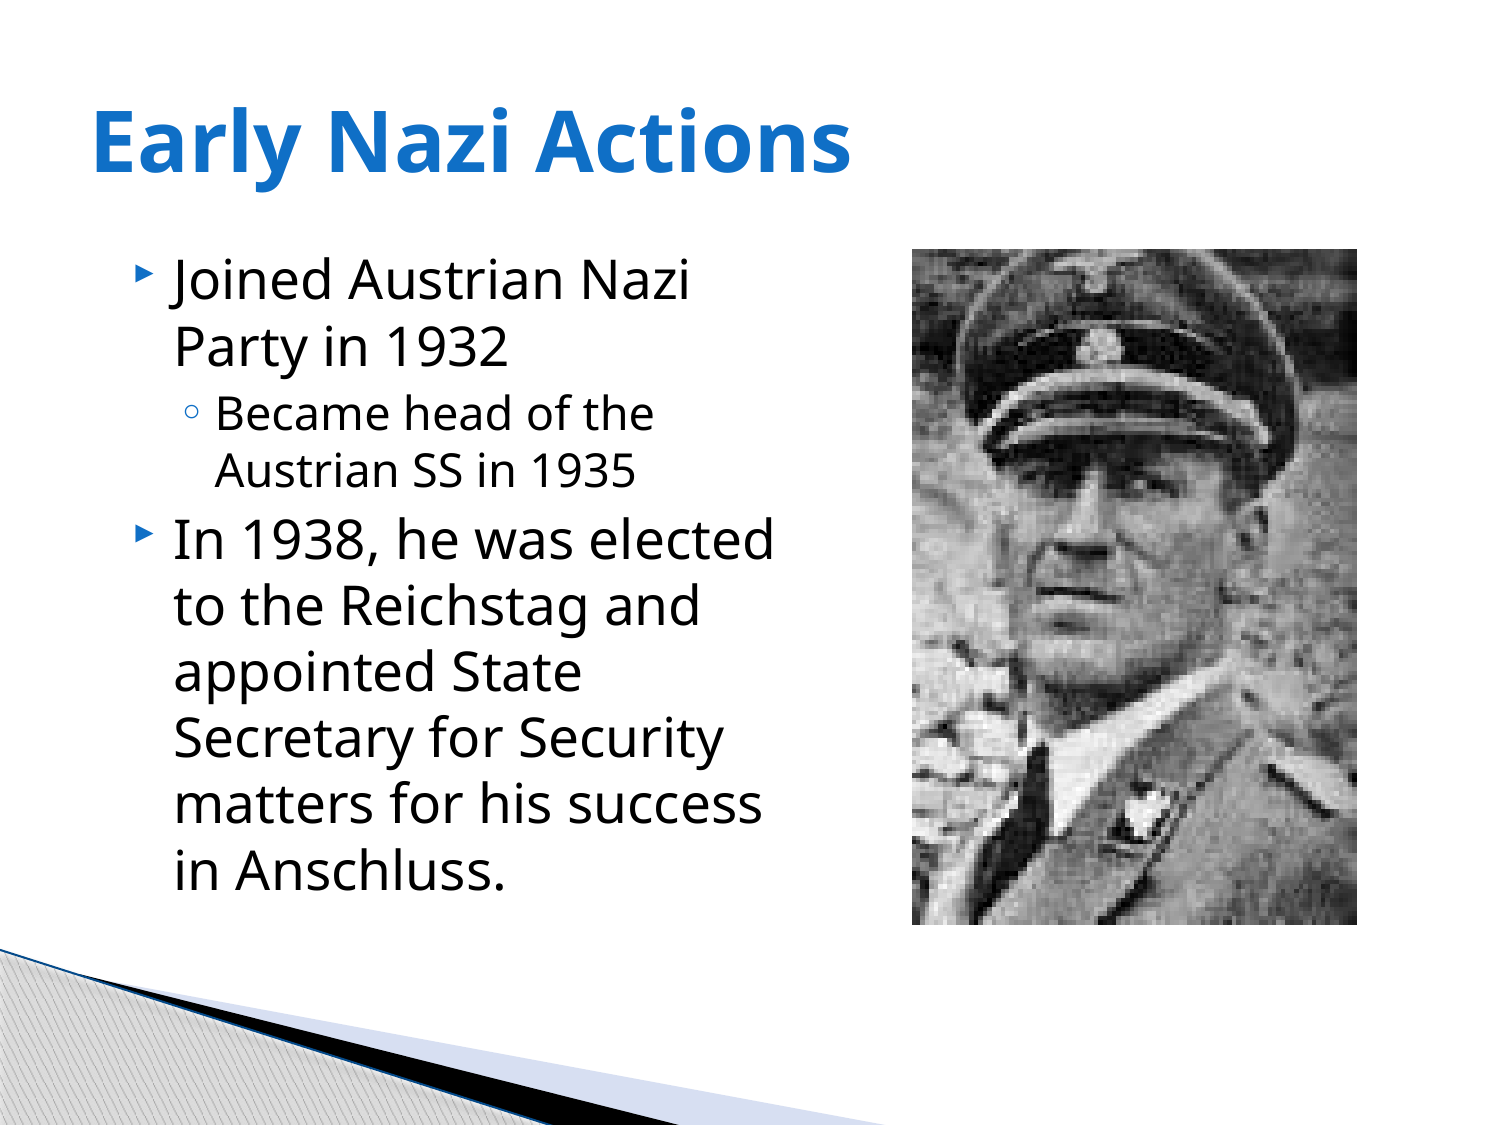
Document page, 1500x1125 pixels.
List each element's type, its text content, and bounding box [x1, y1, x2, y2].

title Early Nazi Actions [75, 45, 1425, 233]
list Joined Austrian Nazi Party in 1932 Became head of the Austrian SS in 1935 In 1938, he was elected to the Reichstag and appointed State Secretary for Security matters for his success in Anschluss. [99, 237, 800, 980]
picture [912, 249, 1357, 926]
